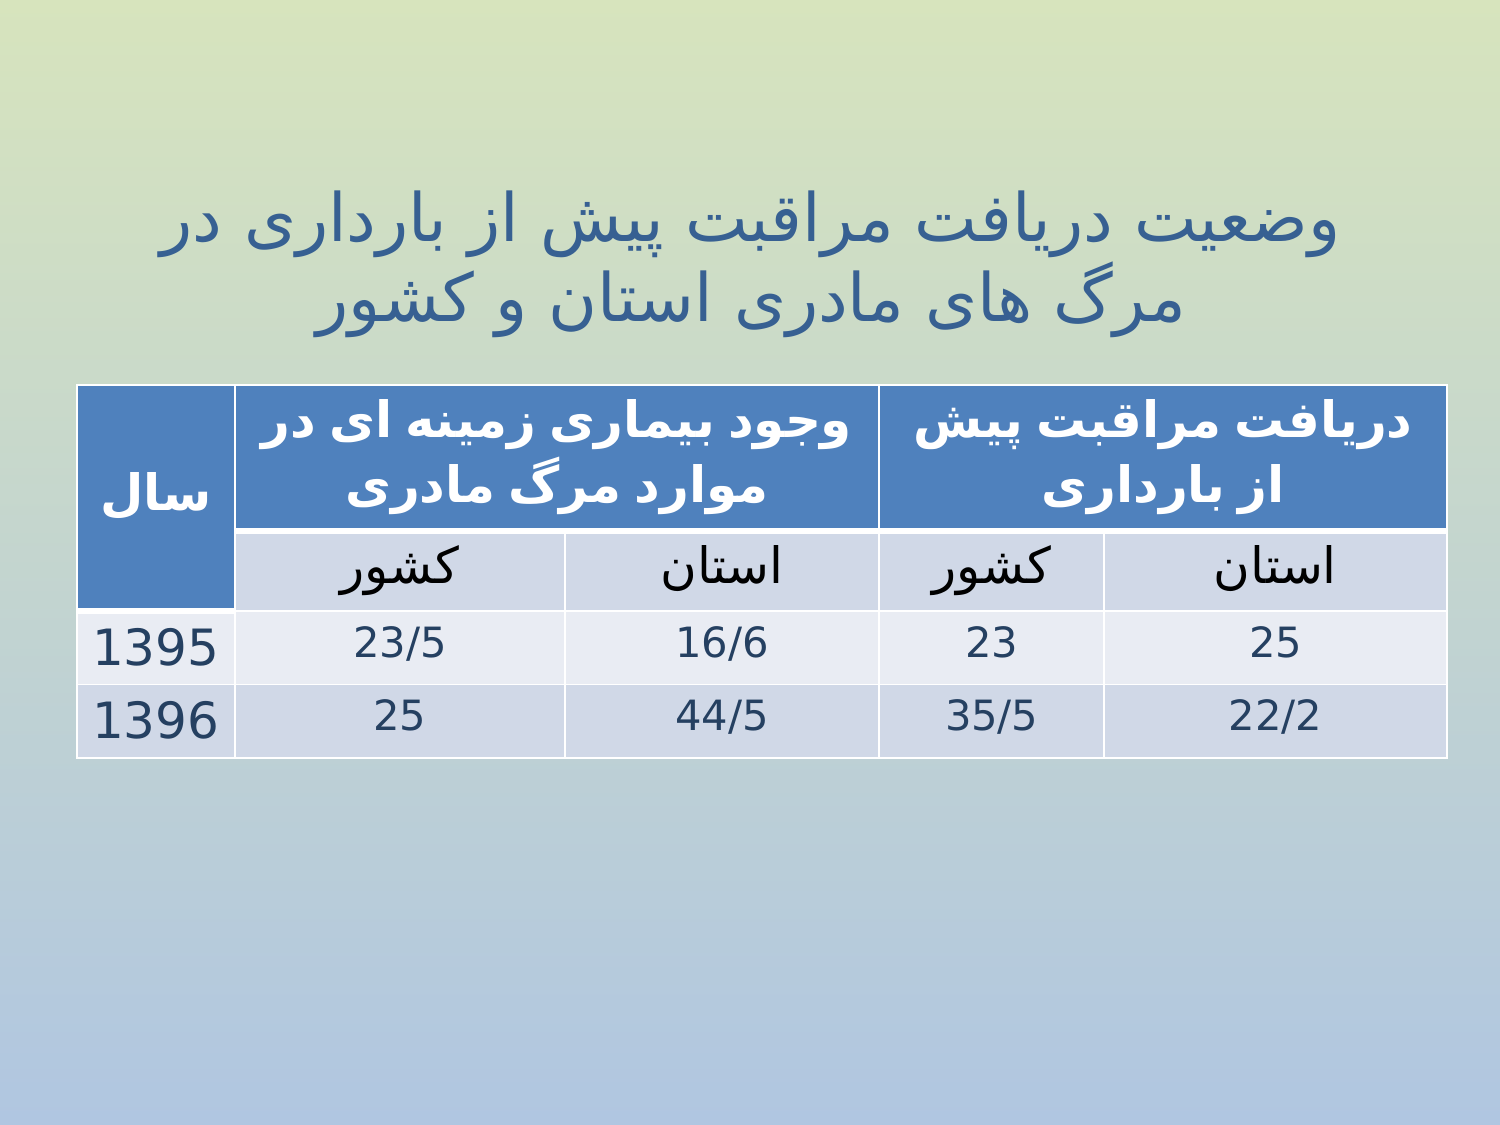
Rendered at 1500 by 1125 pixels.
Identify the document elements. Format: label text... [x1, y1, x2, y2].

table_cell 35/5 [880, 685, 1103, 757]
table_cell 16/6 [566, 612, 878, 684]
table_cell کشور [880, 534, 1103, 610]
table_cell 1395 [78, 614, 234, 684]
table_cell 44/5 [566, 685, 878, 757]
table_cell 25 [1105, 612, 1446, 684]
table_cell 23 [880, 612, 1103, 684]
table_cell کشور [236, 534, 564, 610]
table_header وجود بیماری زمینه ای در موارد مرگ مادری [236, 386, 878, 528]
table_cell 22/2 [1105, 685, 1446, 757]
title وضعیت دریافت مراقبت پیش از بارداری در مرگ های مادری استان و کشور [76, 160, 1427, 349]
table_cell استان [1105, 534, 1446, 610]
table_cell 25 [236, 685, 564, 757]
table_cell 23/5 [236, 612, 564, 684]
table_cell استان [566, 534, 878, 610]
table_cell 1396 [78, 685, 234, 757]
table_header دریافت مراقبت پیش از بارداری [880, 386, 1446, 528]
table_header سال [78, 386, 234, 608]
